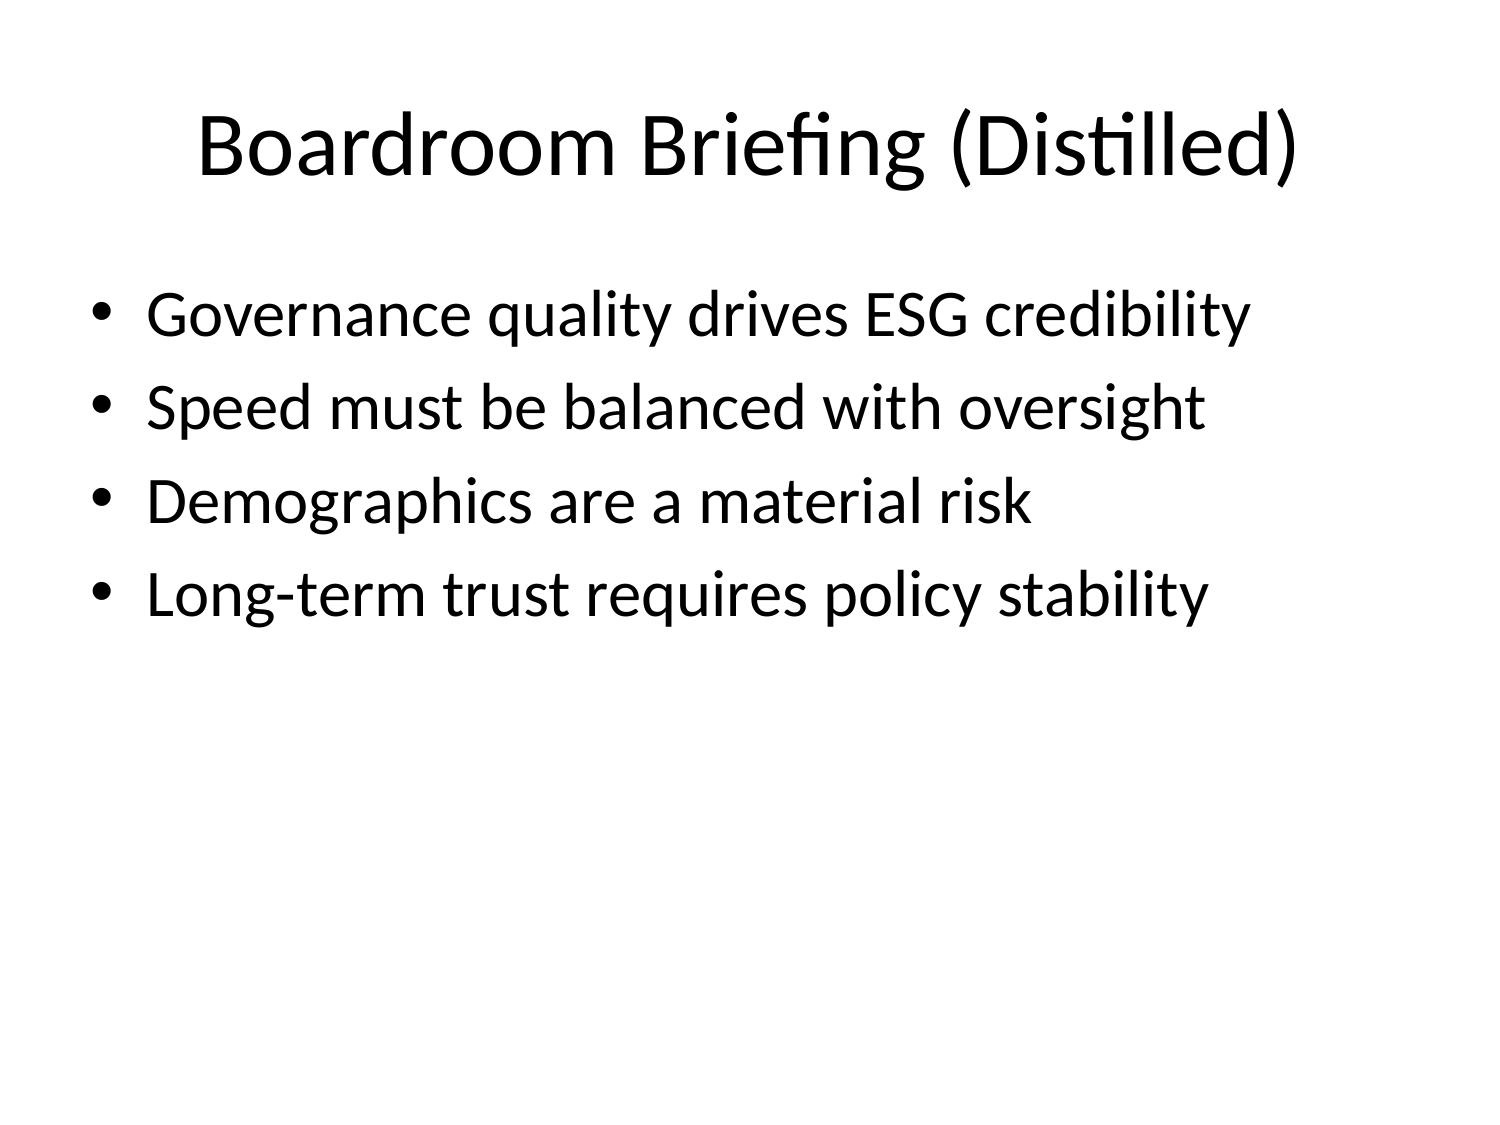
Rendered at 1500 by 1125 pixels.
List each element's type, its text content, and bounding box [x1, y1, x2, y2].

title Boardroom Briefing (Distilled) [75, 45, 1425, 233]
list Governance quality drives ESG credibility Speed must be balanced with oversight Demographics are a material risk Long-term trust requires policy stability [75, 262, 1425, 1005]
